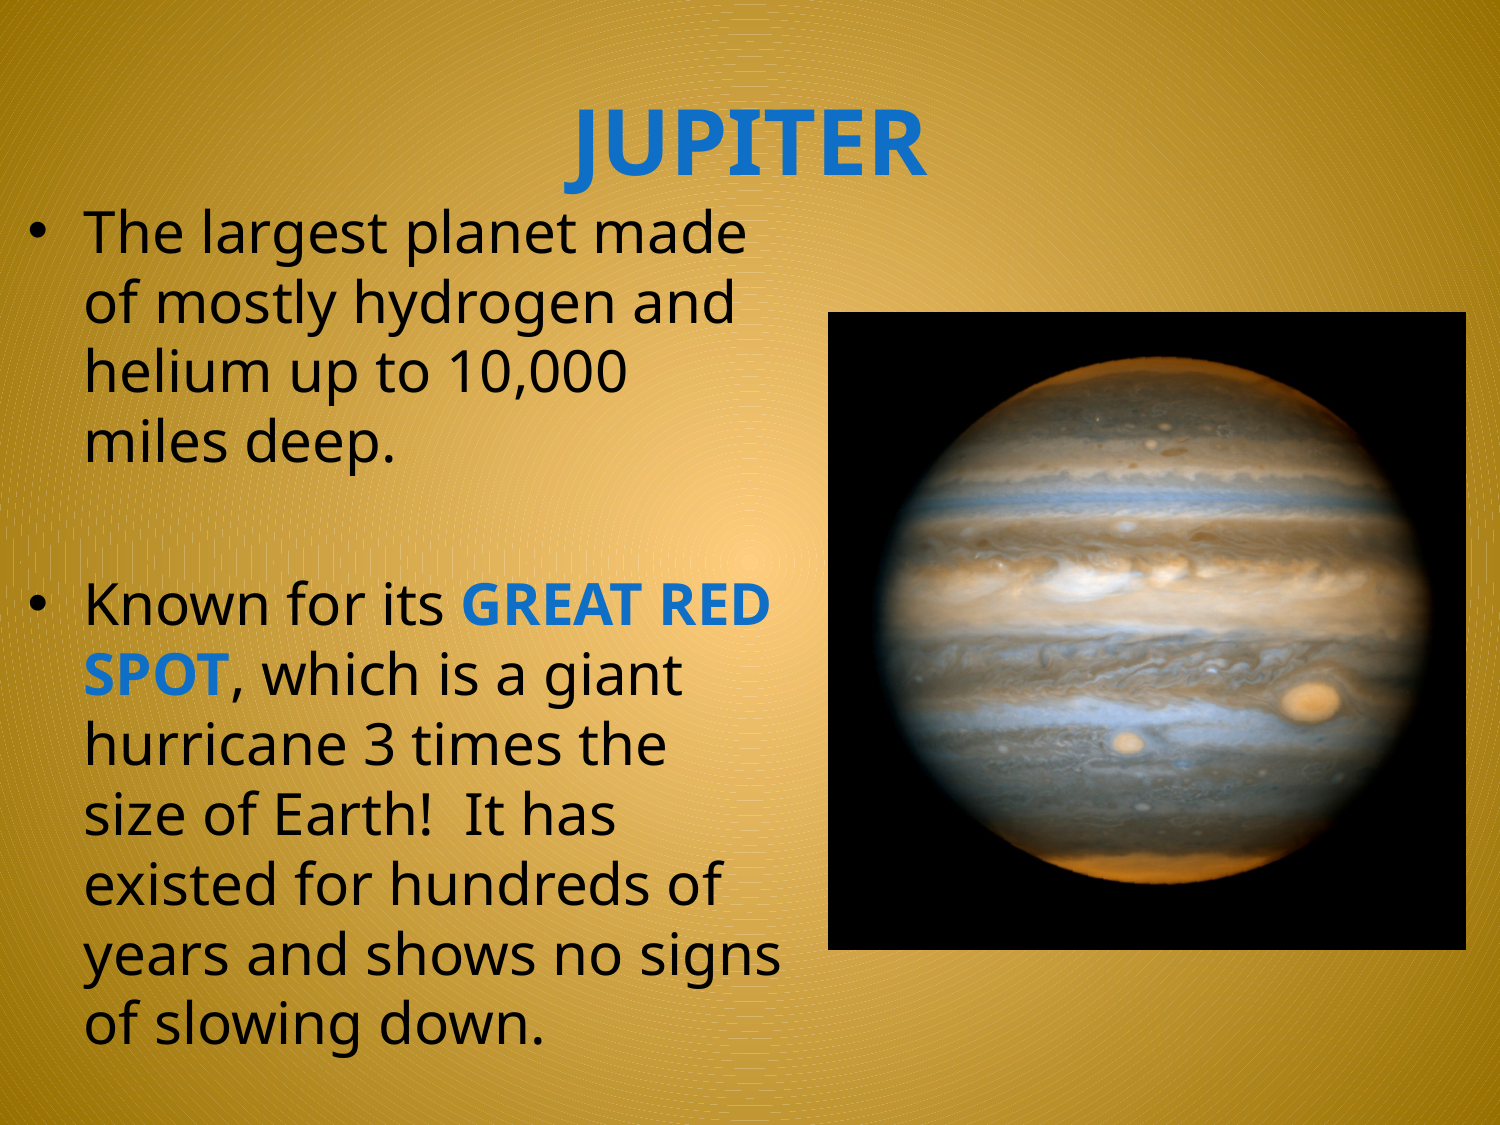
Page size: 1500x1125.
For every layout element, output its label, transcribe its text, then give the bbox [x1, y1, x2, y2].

picture [827, 312, 1466, 951]
list The largest planet made of mostly hydrogen and helium up to 10,000 miles deep. Known for its GREAT RED SPOT, which is a giant hurricane 3 times the size of Earth! It has existed for hundreds of years and shows no signs of slowing down. [12, 187, 800, 1100]
title JUPITER [75, 45, 1425, 233]
